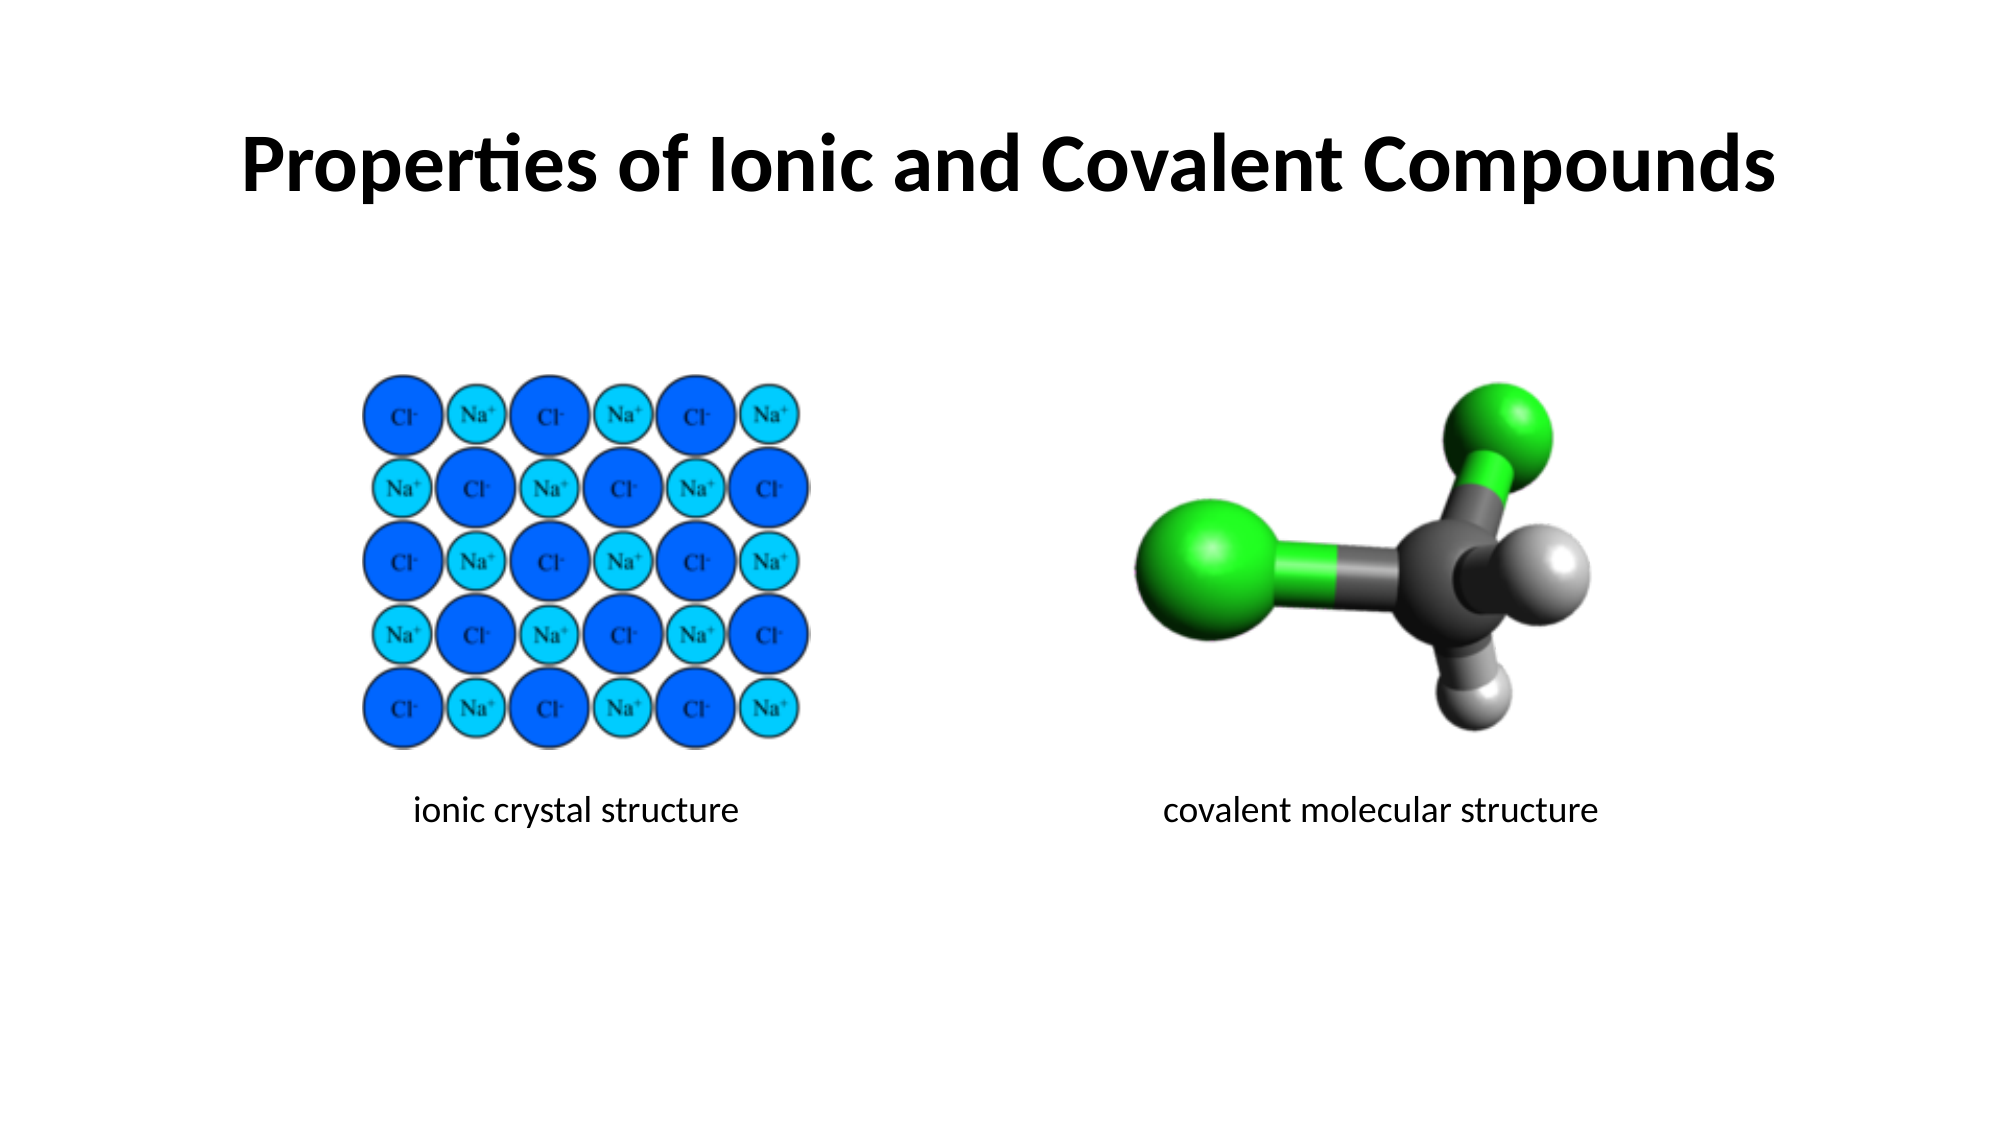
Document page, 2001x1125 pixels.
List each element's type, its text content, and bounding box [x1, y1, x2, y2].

picture [362, 374, 811, 750]
text_box Properties of Ionic and Covalent Compounds [171, 100, 1848, 306]
text_box ionic crystal structure covalent molecular structure [398, 778, 1638, 838]
picture [1116, 374, 1638, 750]
